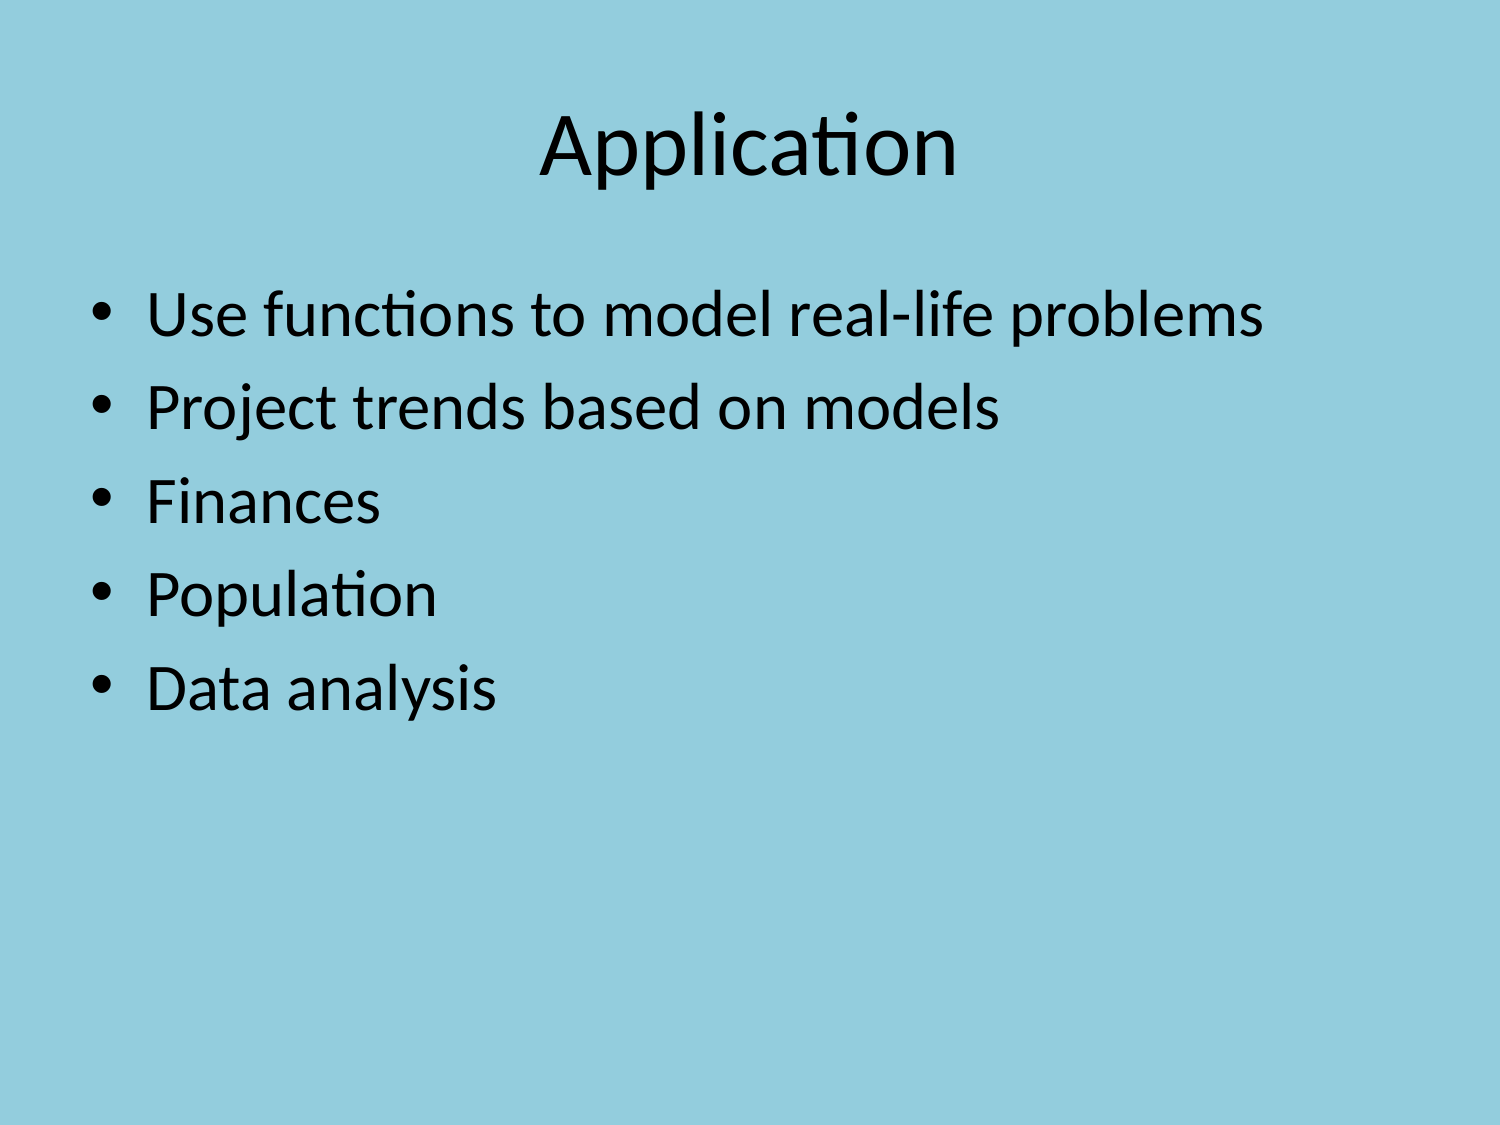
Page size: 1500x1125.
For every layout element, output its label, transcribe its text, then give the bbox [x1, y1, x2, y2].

title Application [75, 45, 1425, 233]
list Use functions to model real-life problems Project trends based on models Finances Population Data analysis [75, 262, 1425, 1005]
